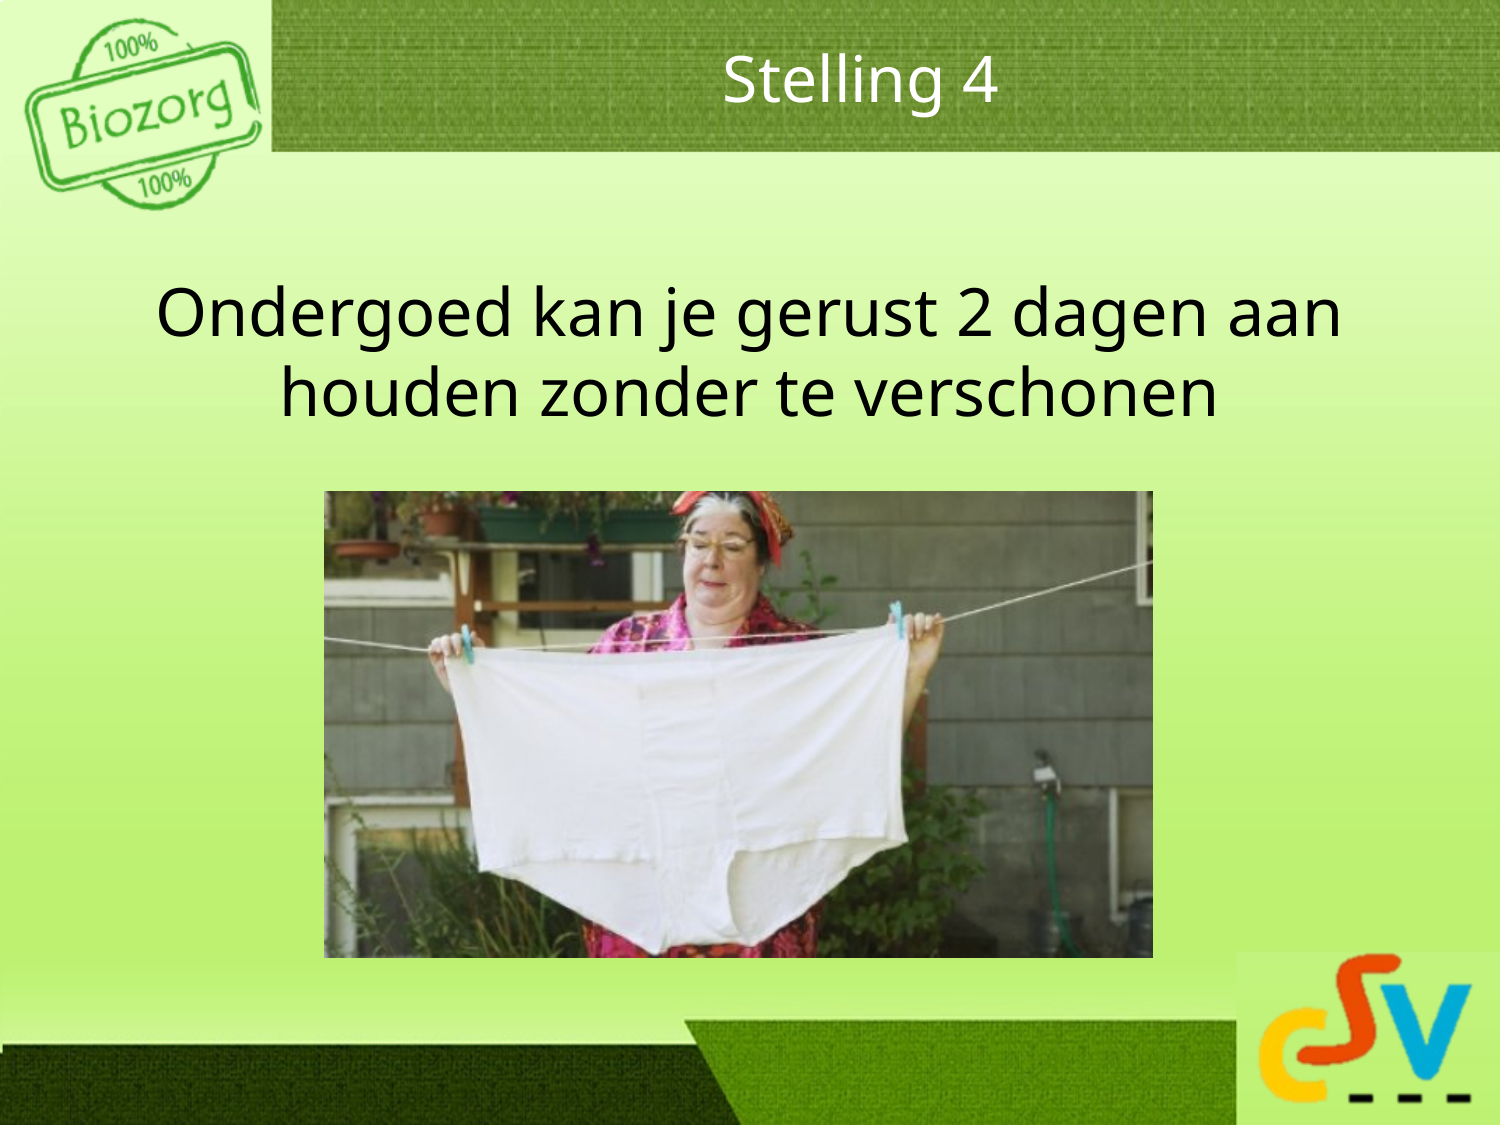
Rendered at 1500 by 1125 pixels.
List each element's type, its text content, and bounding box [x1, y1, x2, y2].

title Stelling 4 [194, 30, 1500, 124]
list Ondergoed kan je gerust 2 dagen aan houden zonder te verschonen [75, 262, 1425, 1005]
picture [0, 0, 1500, 1125]
